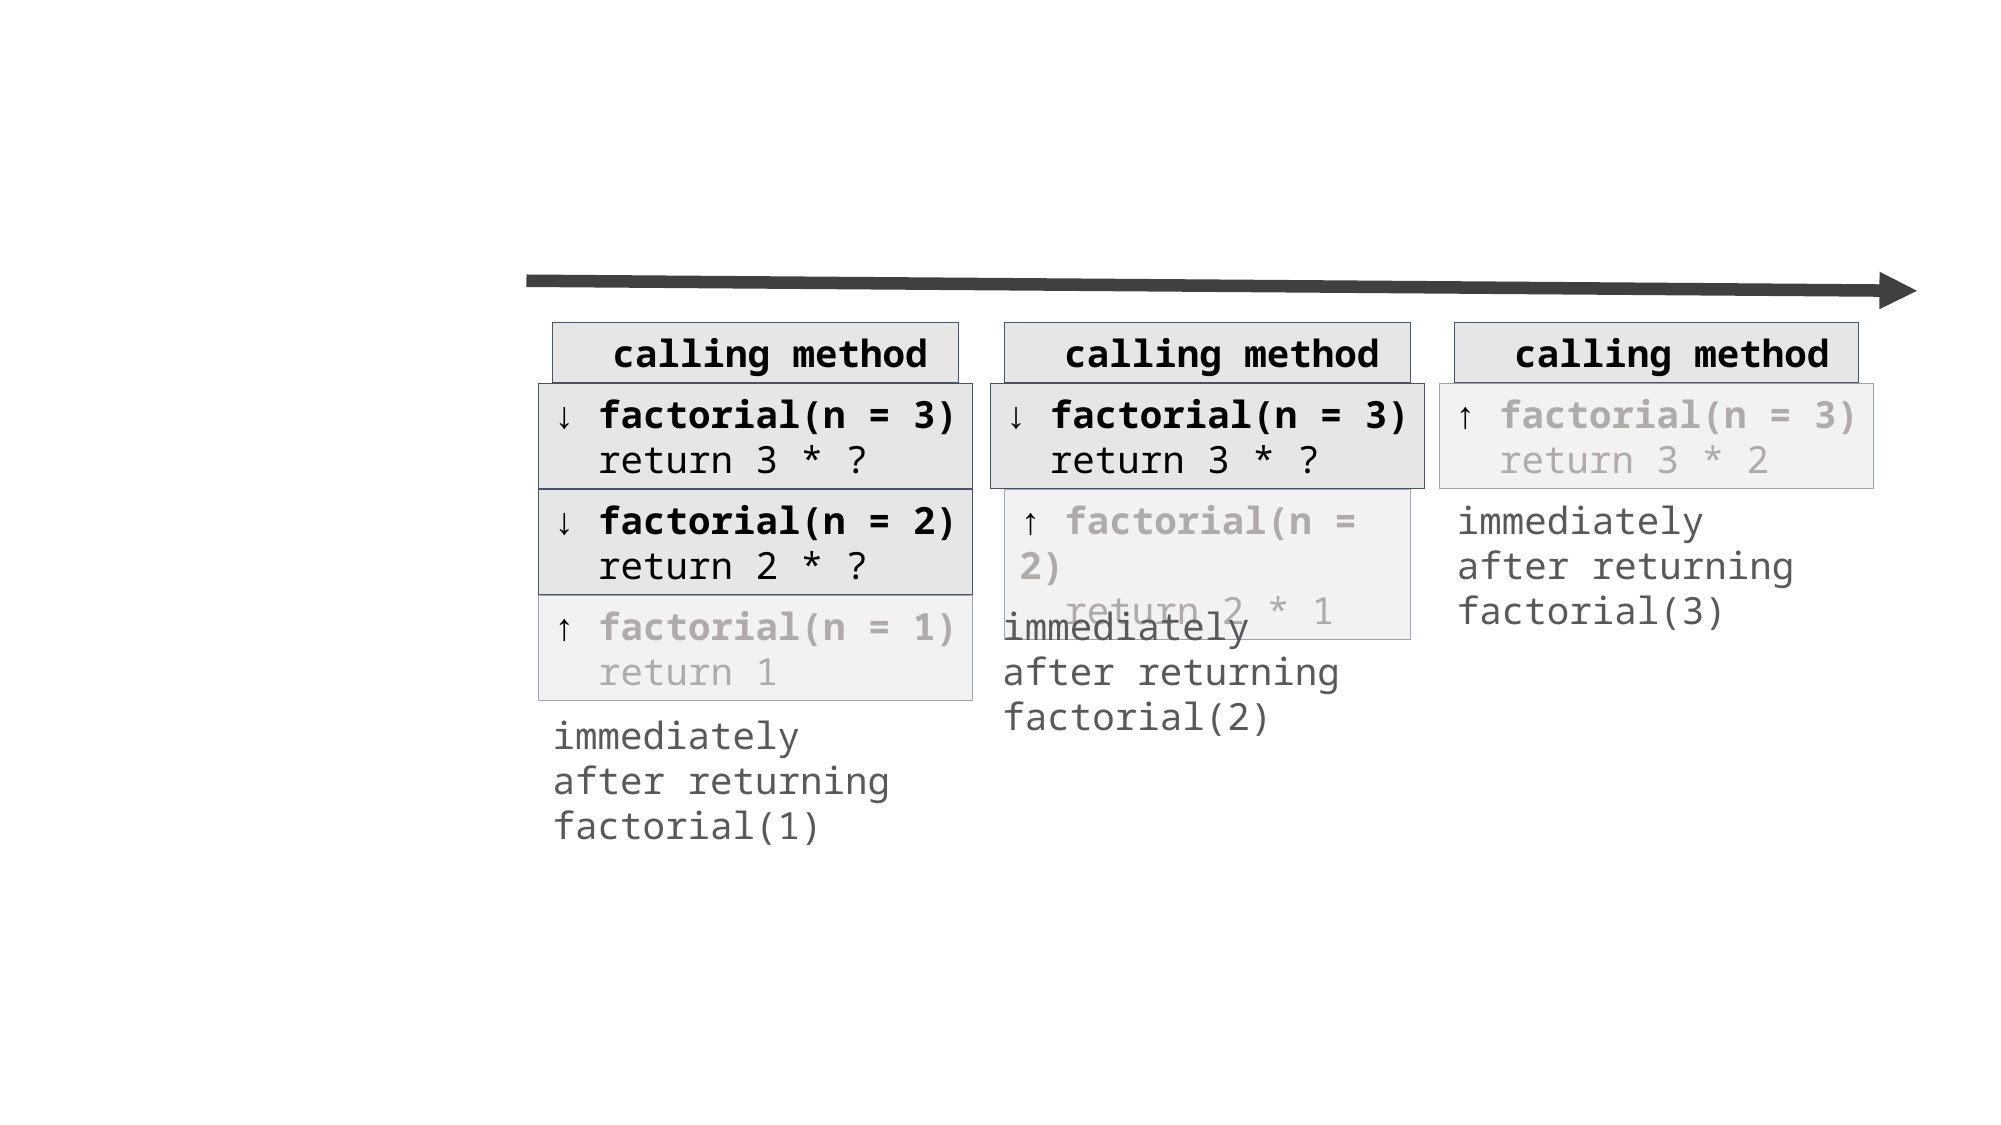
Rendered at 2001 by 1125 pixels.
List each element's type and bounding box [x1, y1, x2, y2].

text_box [526, 280, 1917, 857]
